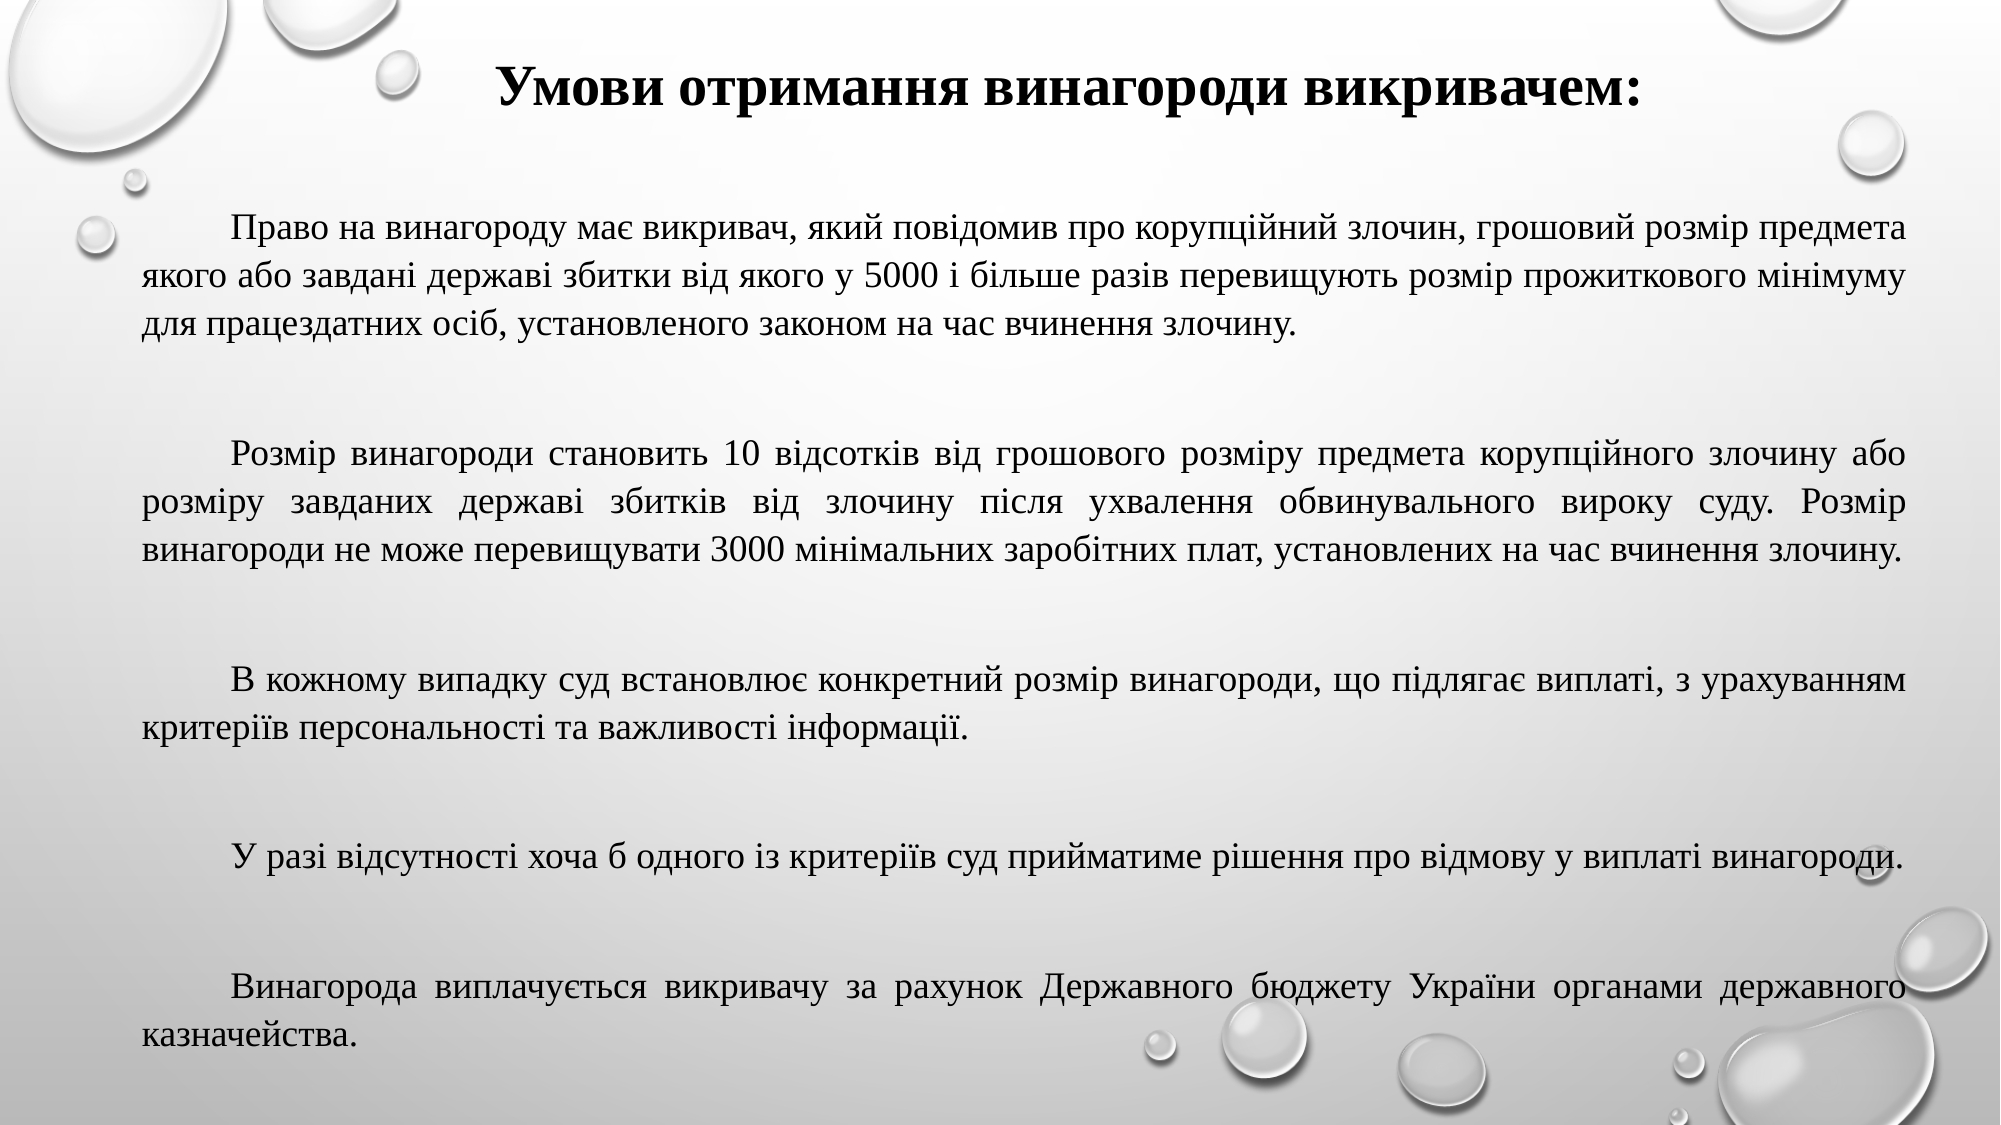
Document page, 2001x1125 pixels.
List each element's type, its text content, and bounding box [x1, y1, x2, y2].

picture [0, 0, 2000, 1125]
text_box Умови отримання винагороди викривачем: Право на винагороду має викривач, який повідомив про корупційний злочин, грошовий розмір предмета якого або завдані державі збитки від якого у 5000 і більше разів перевищують розмір прожиткового мінімуму для працездатних осіб, установленого законом на час вчинення злочину. Розмір винагороди становить 10 відсотків від грошового розміру предмета корупційного злочину або розміру завданих державі збитків від злочину після ухвалення обвинувального вироку суду. Розмір винагороди не може перевищувати 3000 мінімальних заробітних плат, установлених на час вчинення злочину. В кожному випадку суд встановлює конкретний розмір винагороди, що підлягає виплаті, з урахуванням критеріїв персональності та важливості інформації. У разі відсутності хоча б одного із критеріїв суд прийматиме рішення про відмову у виплаті винагороди. Винагорода виплачується викривачу за рахунок Державного бюджету України органами державного казначейства. [127, 35, 1923, 1062]
